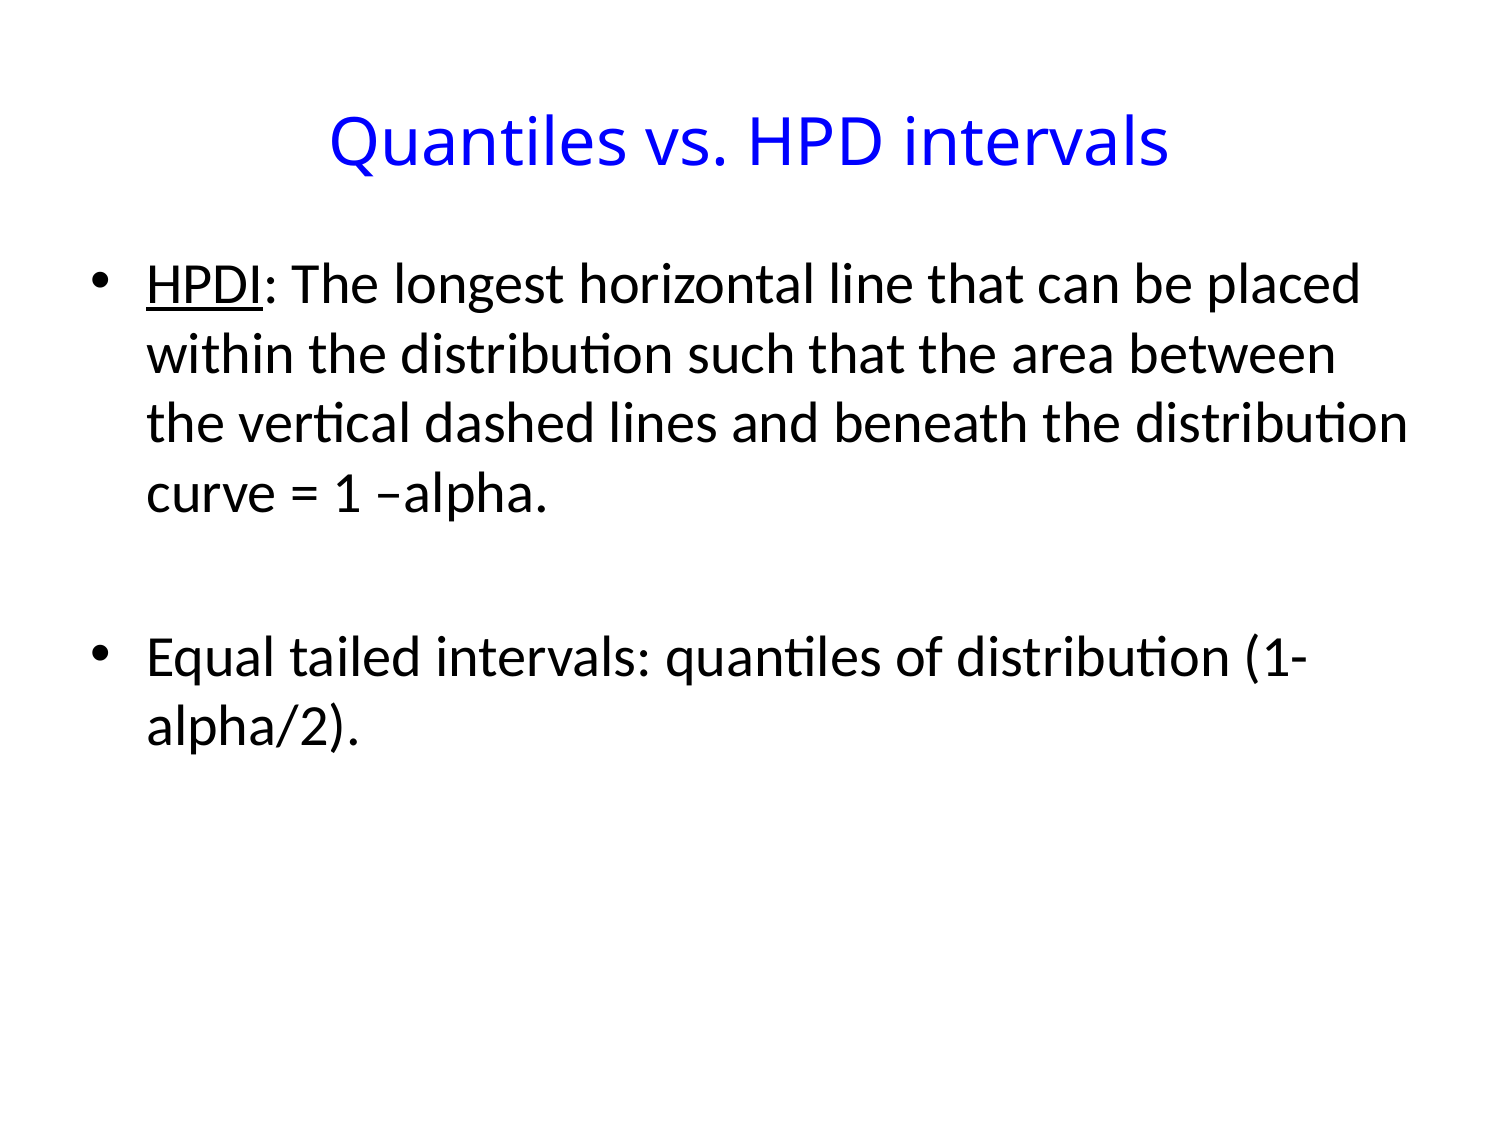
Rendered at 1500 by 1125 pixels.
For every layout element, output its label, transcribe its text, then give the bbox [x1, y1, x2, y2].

list HPDI: The longest horizontal line that can be placed within the distribution such that the area between the vertical dashed lines and beneath the distribution curve = 1 –alpha. Equal tailed intervals: quantiles of distribution (1-alpha/2). [75, 237, 1425, 980]
title Quantiles vs. HPD intervals [75, 45, 1425, 233]
